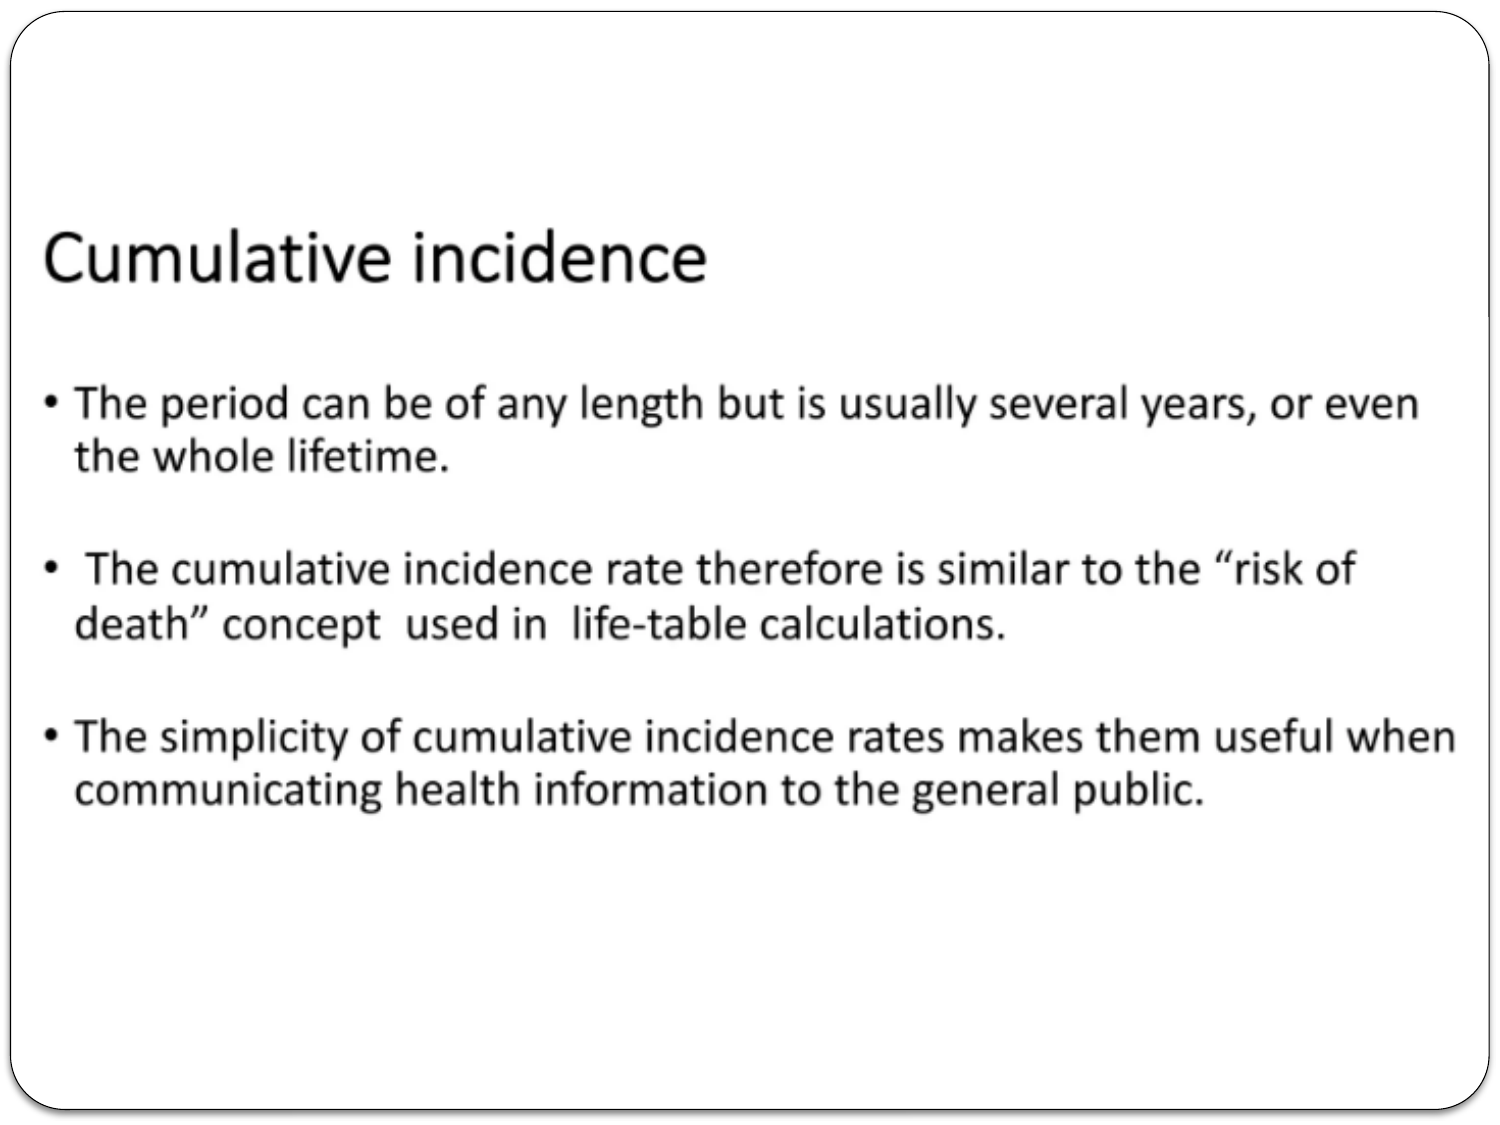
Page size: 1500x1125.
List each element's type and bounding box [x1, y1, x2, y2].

picture [26, 212, 1474, 863]
